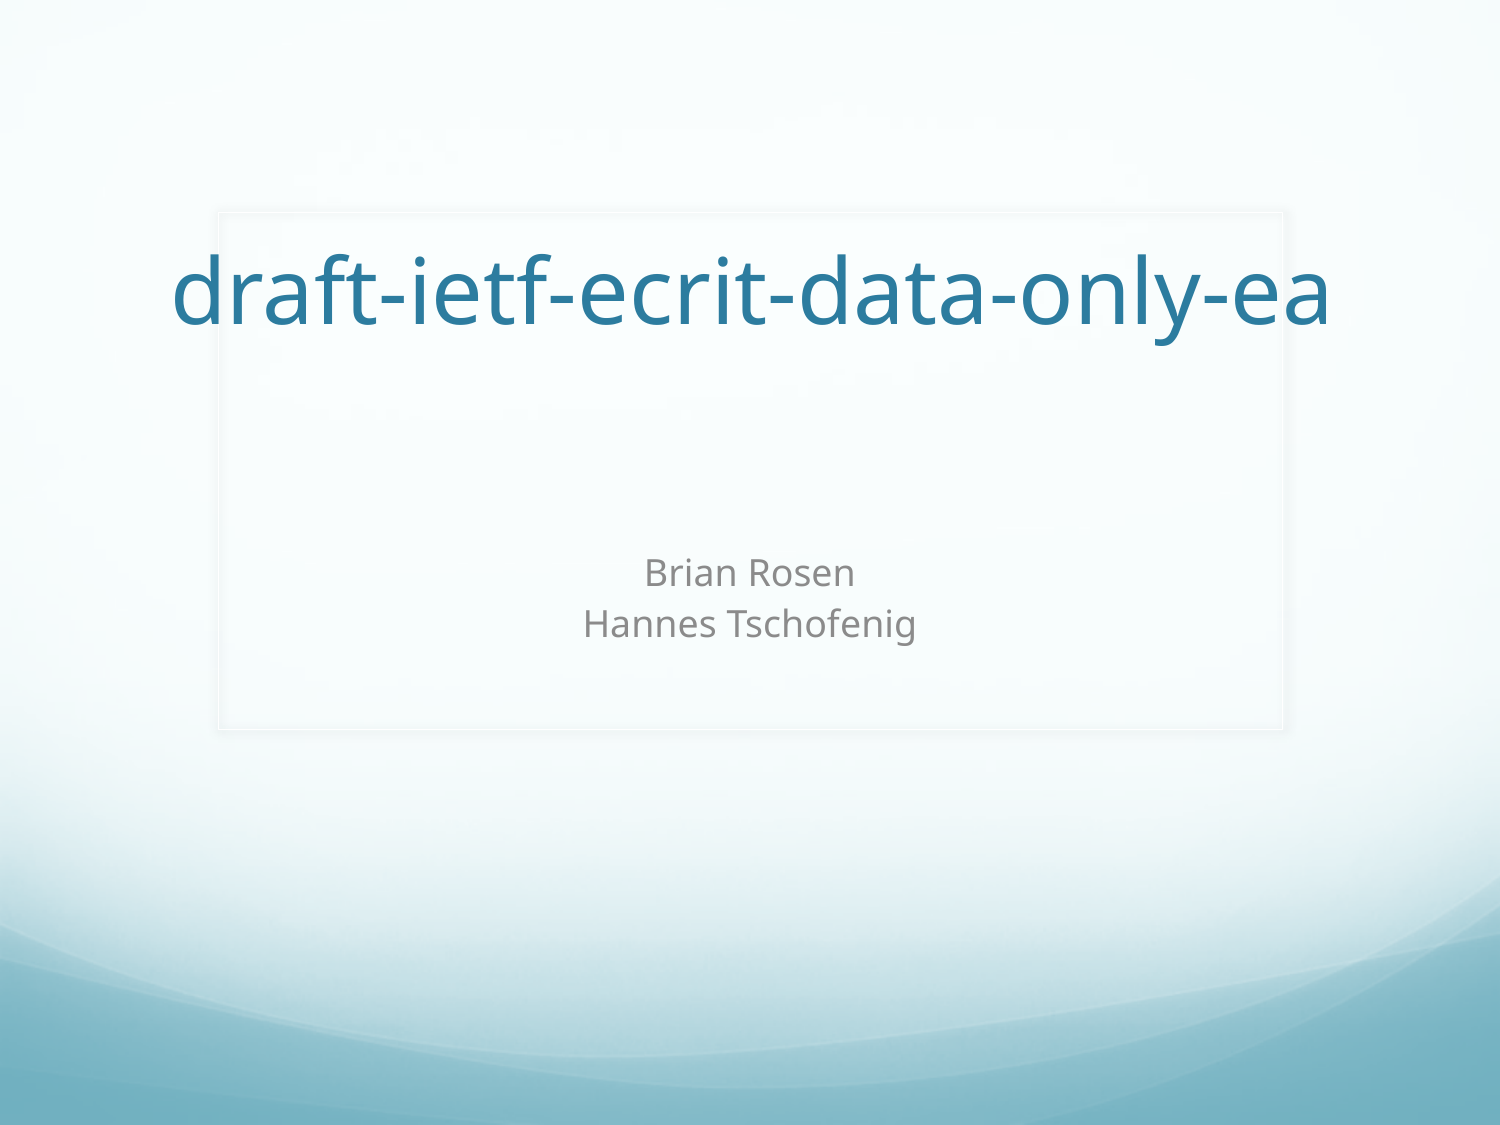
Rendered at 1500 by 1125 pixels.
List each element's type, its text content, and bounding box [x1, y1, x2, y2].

subtitle Brian Rosen Hannes Tschofenig [217, 541, 1283, 692]
title draft-ietf-ecrit-data-only-ea [52, 62, 1453, 350]
